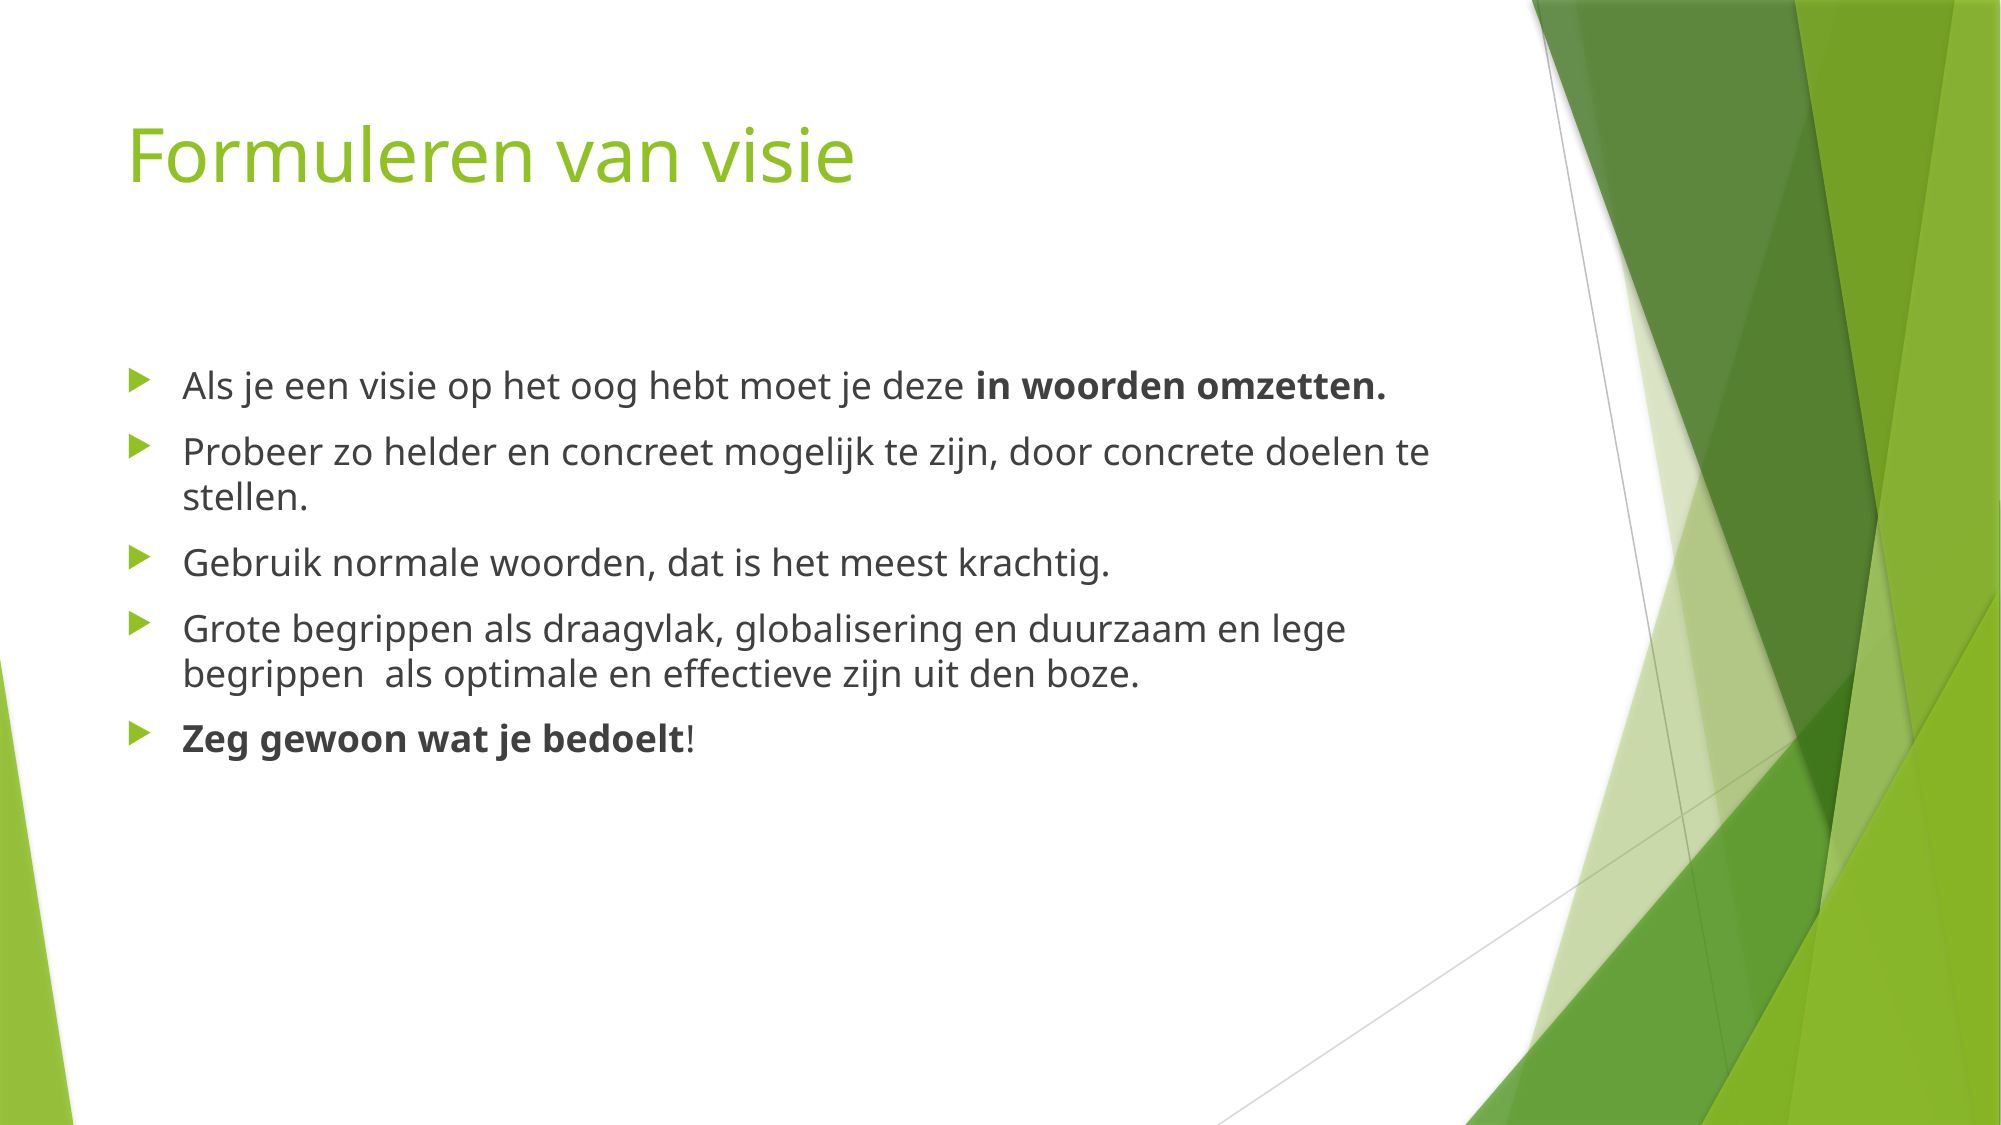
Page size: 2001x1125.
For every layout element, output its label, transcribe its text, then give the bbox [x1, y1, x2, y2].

title Formuleren van visie [111, 99, 1522, 317]
list Als je een visie op het oog hebt moet je deze in woorden omzetten. Probeer zo helder en concreet mogelijk te zijn, door concrete doelen te stellen. Gebruik normale woorden, dat is het meest krachtig. Grote begrippen als draagvlak, globalisering en duurzaam en lege begrippen als optimale en effectieve zijn uit den boze. Zeg gewoon wat je bedoelt! [111, 354, 1522, 992]
